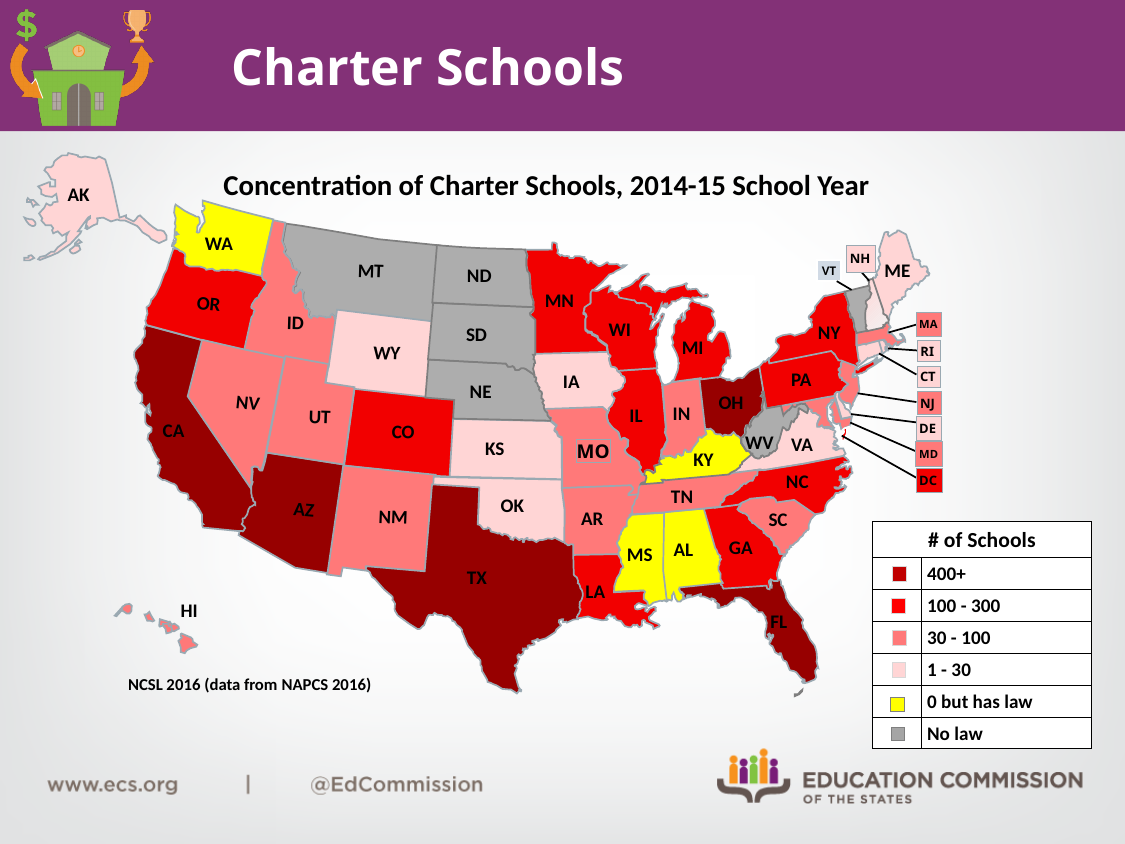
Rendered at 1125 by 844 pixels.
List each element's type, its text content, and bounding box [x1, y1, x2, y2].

text_box Charter Schools [160, 0, 1125, 132]
picture [0, 1, 1125, 844]
